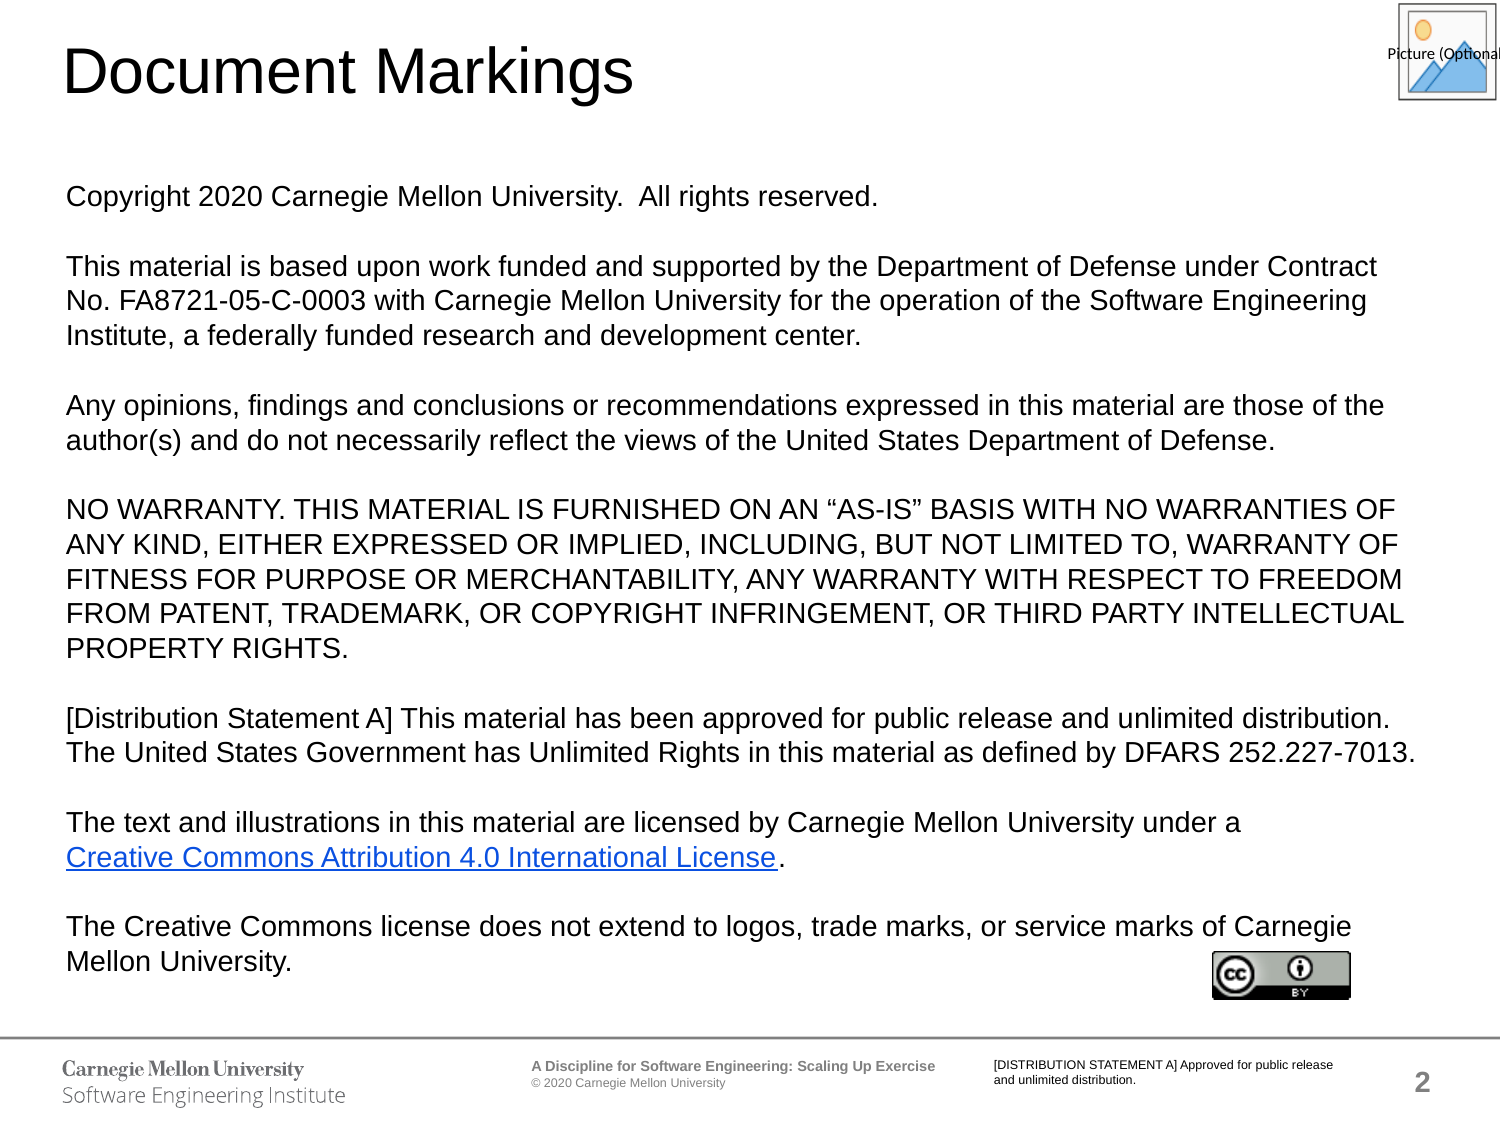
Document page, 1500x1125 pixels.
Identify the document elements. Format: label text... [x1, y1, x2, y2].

text_box [0, 0, 1394, 91]
list Copyright 2020 Carnegie Mellon University. All rights reserved. This material is based upon work funded and supported by the Department of Defense under Contract No. FA8721-05-C-0003 with Carnegie Mellon University for the operation of the Software Engineering Institute, a federally funded research and development center. Any opinions, findings and conclusions or recommendations expressed in this material are those of the author(s) and do not necessarily reflect the views of the United States Department of Defense. NO WARRANTY. THIS MATERIAL IS FURNISHED ON AN “AS-IS” BASIS WITH NO WARRANTIES OF ANY KIND, EITHER EXPRESSED OR IMPLIED, INCLUDING, BUT NOT LIMITED TO, WARRANTY OF FITNESS FOR PURPOSE OR MERCHANTABILITY, ANY WARRANTY WITH RESPECT TO FREEDOM FROM PATENT, TRADEMARK, OR COPYRIGHT INFRINGEMENT, OR THIRD PARTY INTELLECTUAL PROPERTY RIGHTS. [Distribution Statement A] This material has been approved for public release and unlimited distribution. The United States Government has Unlimited Rights in this material as defined by DFARS 252.227-7013. The text and illustrations in this material are licensed by Carnegie Mellon University under a Creative Commons Attribution 4.0 International License. The Creative Commons license does not extend to logos, trade marks, or service marks of Carnegie Mellon University. [65, 177, 1431, 1000]
title Document Markings [62, 91, 1338, 182]
picture [1212, 951, 1351, 1000]
picture [1394, 0, 1500, 105]
